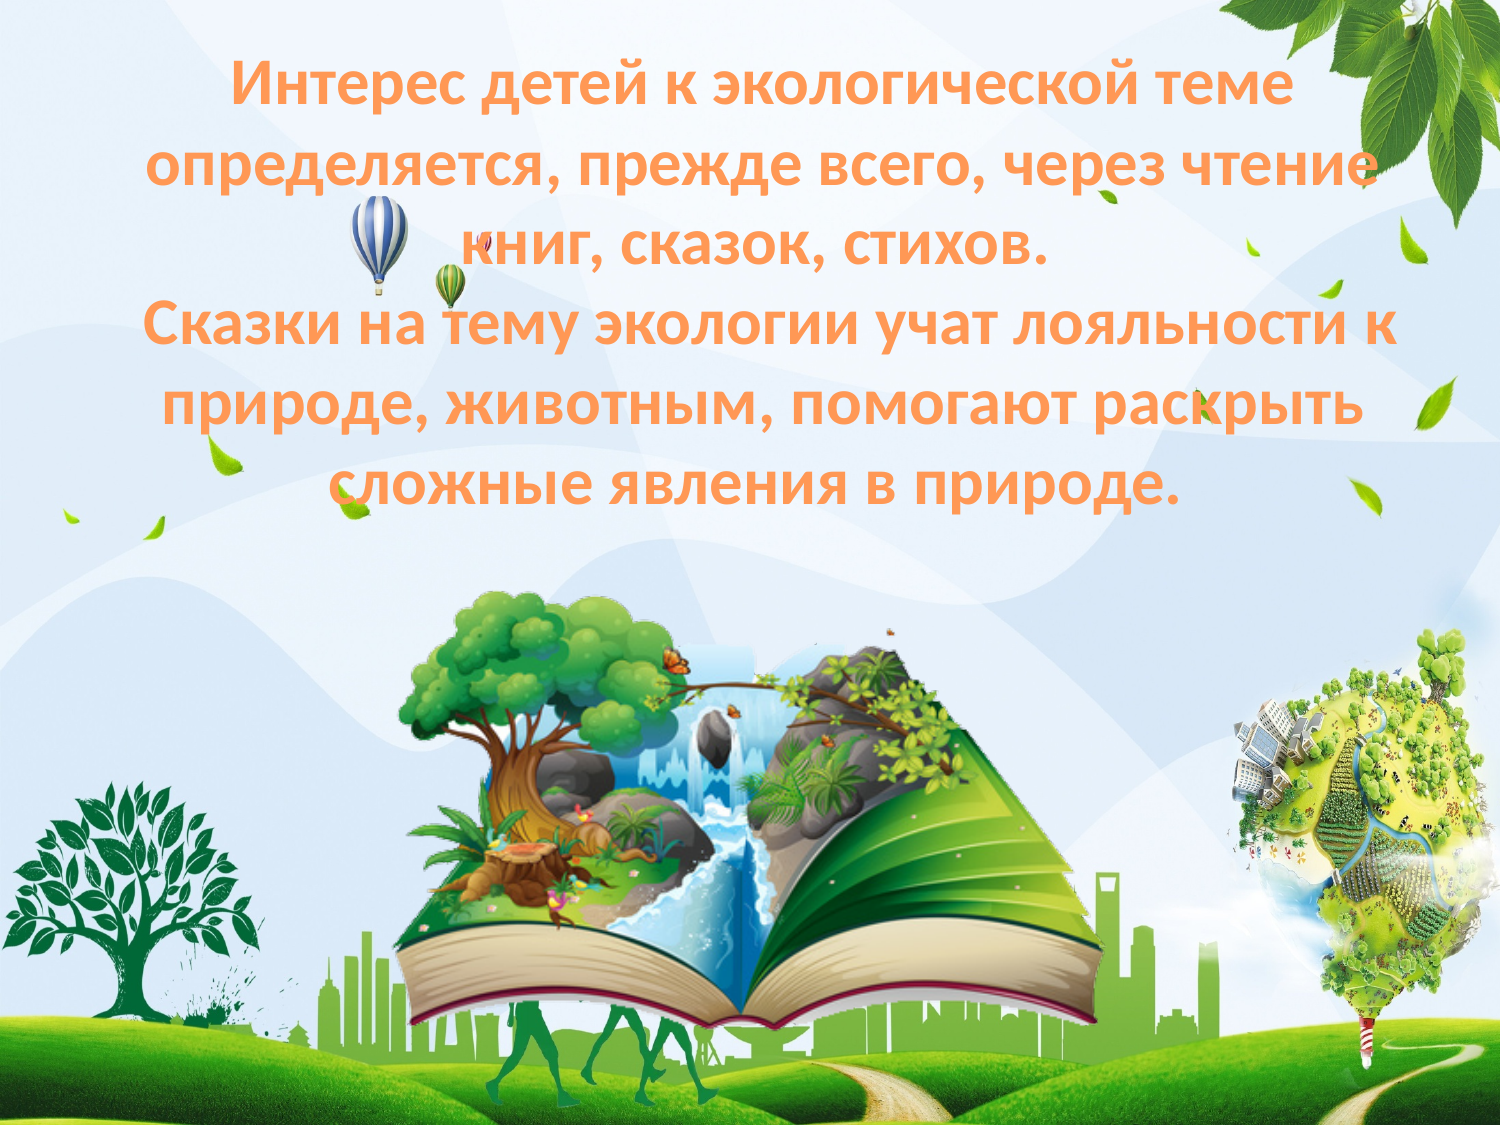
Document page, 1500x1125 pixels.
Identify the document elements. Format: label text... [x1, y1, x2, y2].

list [348, 573, 1129, 1056]
picture [0, 0, 1500, 1125]
title Интерес детей к экологической теме определяется, прежде всего, через чтение книг, сказок, стихов. Сказки на тему экологии учат лояльности к природе, животным, помогают раскрыть сложные явления в природе. [88, 184, 1439, 372]
